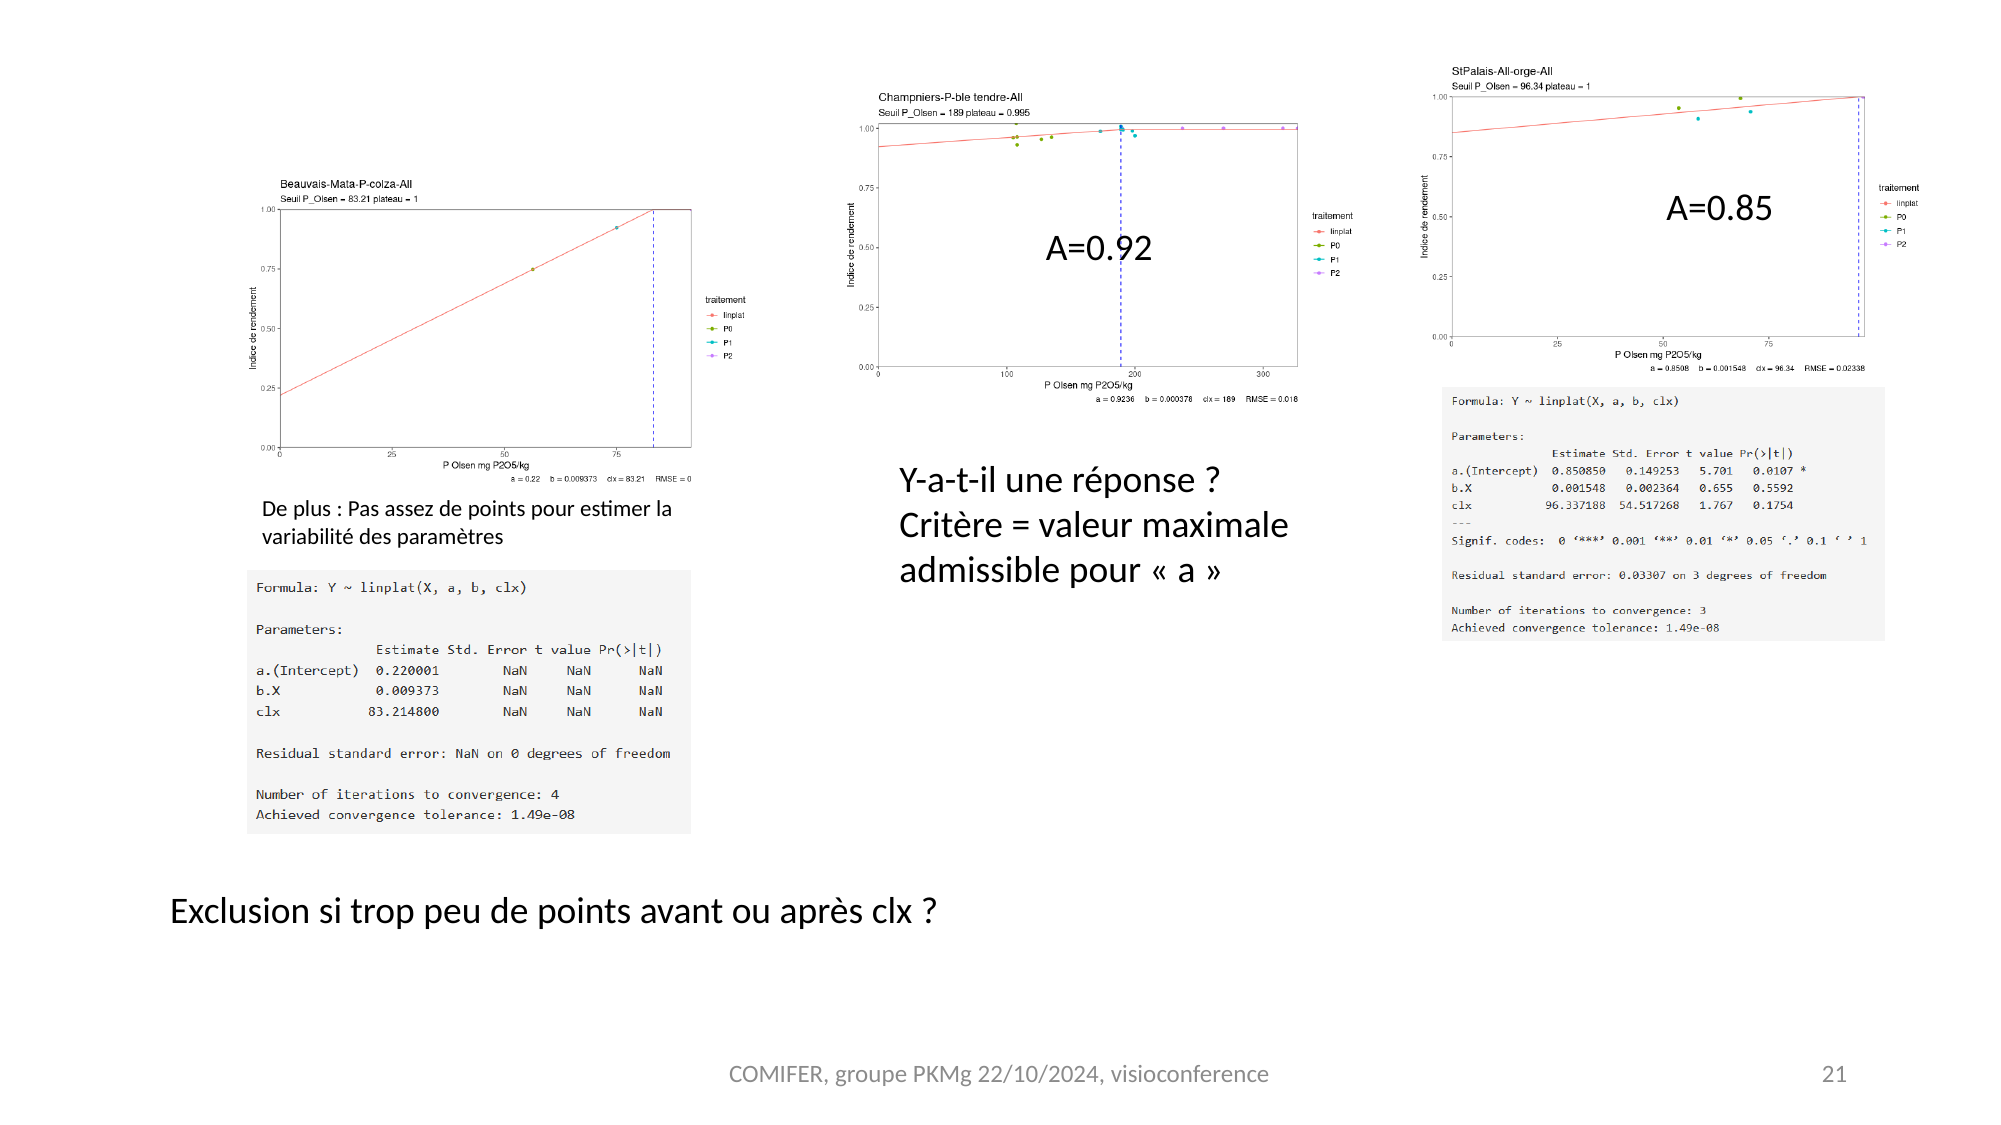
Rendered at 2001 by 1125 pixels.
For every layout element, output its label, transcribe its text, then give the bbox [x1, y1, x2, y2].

text_box Exclusion si trop peu de points avant ou après clx ? [155, 878, 963, 939]
picture [841, 85, 1357, 406]
footer COMIFER, groupe PKMg 22/10/2024, visioconference [662, 1042, 1338, 1103]
picture [1414, 59, 1930, 372]
picture [241, 170, 757, 487]
text_box Y-a-t-il une réponse ? Critère = valeur maximale admissible pour « a » [884, 447, 1357, 597]
text_box De plus : Pas assez de points pour estimer la variabilité des paramètres [247, 487, 690, 557]
picture [247, 570, 691, 834]
slide_number 21 [1412, 1042, 1863, 1103]
picture [1442, 387, 1885, 641]
